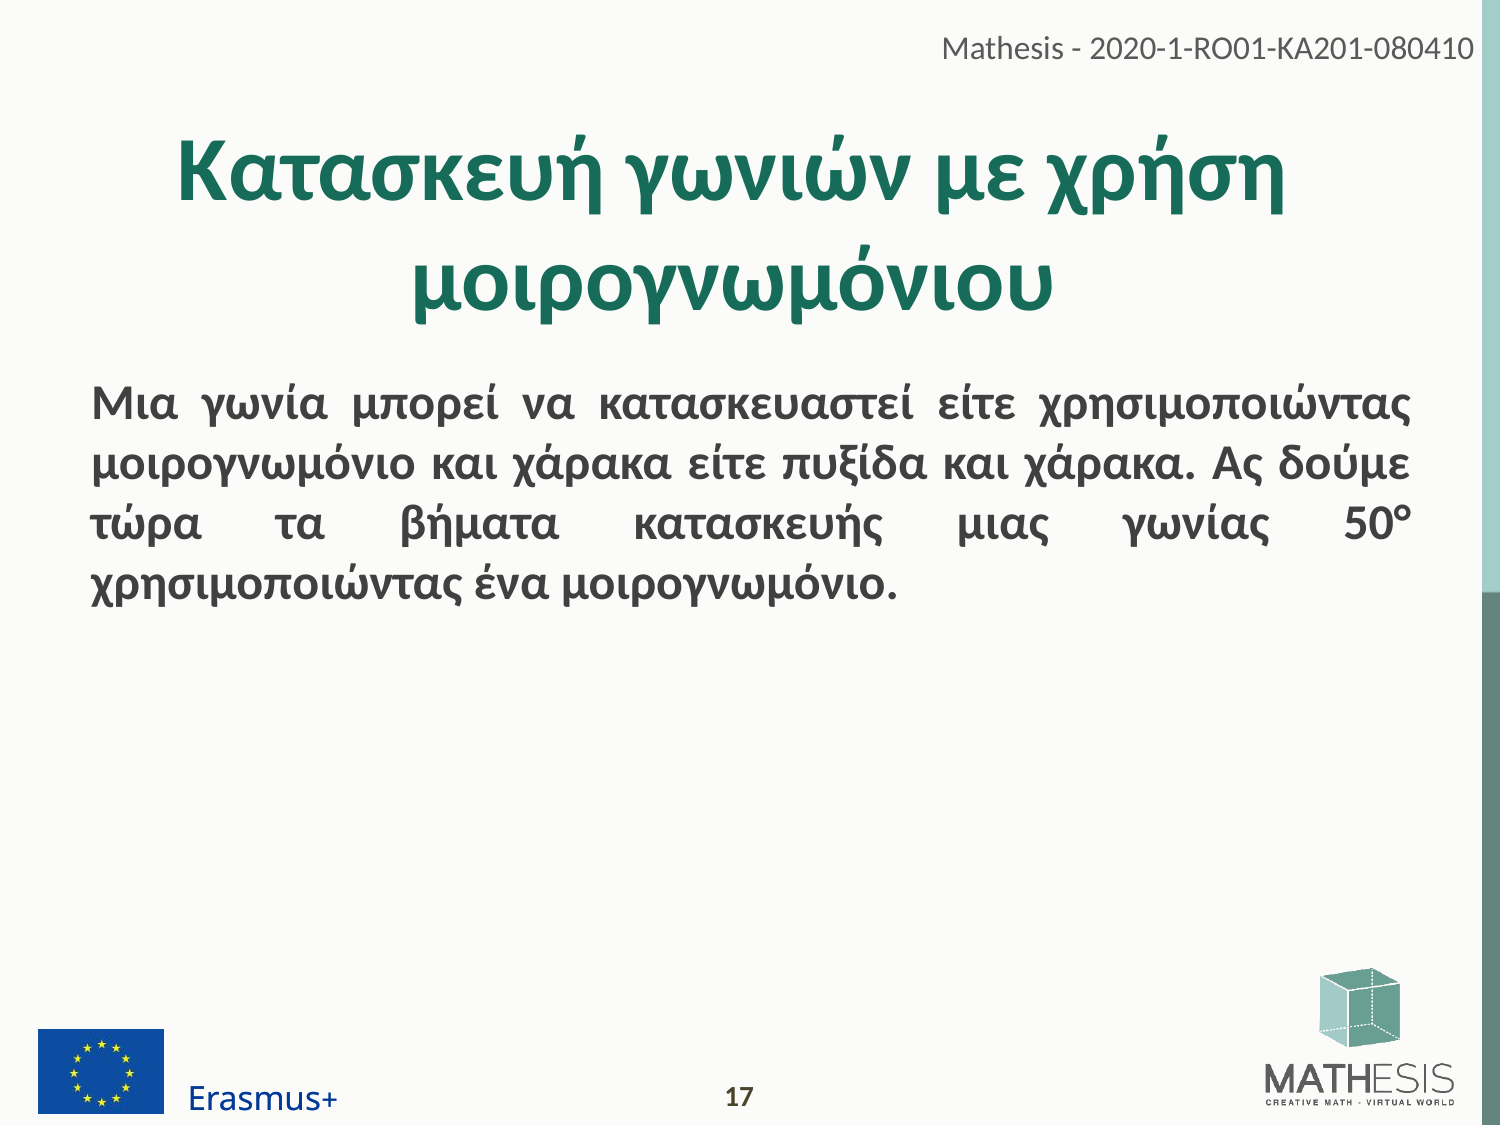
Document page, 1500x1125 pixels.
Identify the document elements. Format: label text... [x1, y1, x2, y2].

title Κατασκευή γωνιών με χρήση μοιρογνωμόνιου [0, 101, 1485, 320]
picture [38, 1029, 164, 1114]
list Μια γωνία μπορεί να κατασκευαστεί είτε χρησιμοποιώντας μοιρογνωμόνιο και χάρακα είτε πυξίδα και χάρακα. Ας δούμε τώρα τα βήματα κατασκευής μιας γωνίας 50° χρησιμοποιώντας ένα μοιρογνωμόνιο. [76, 361, 1427, 1105]
